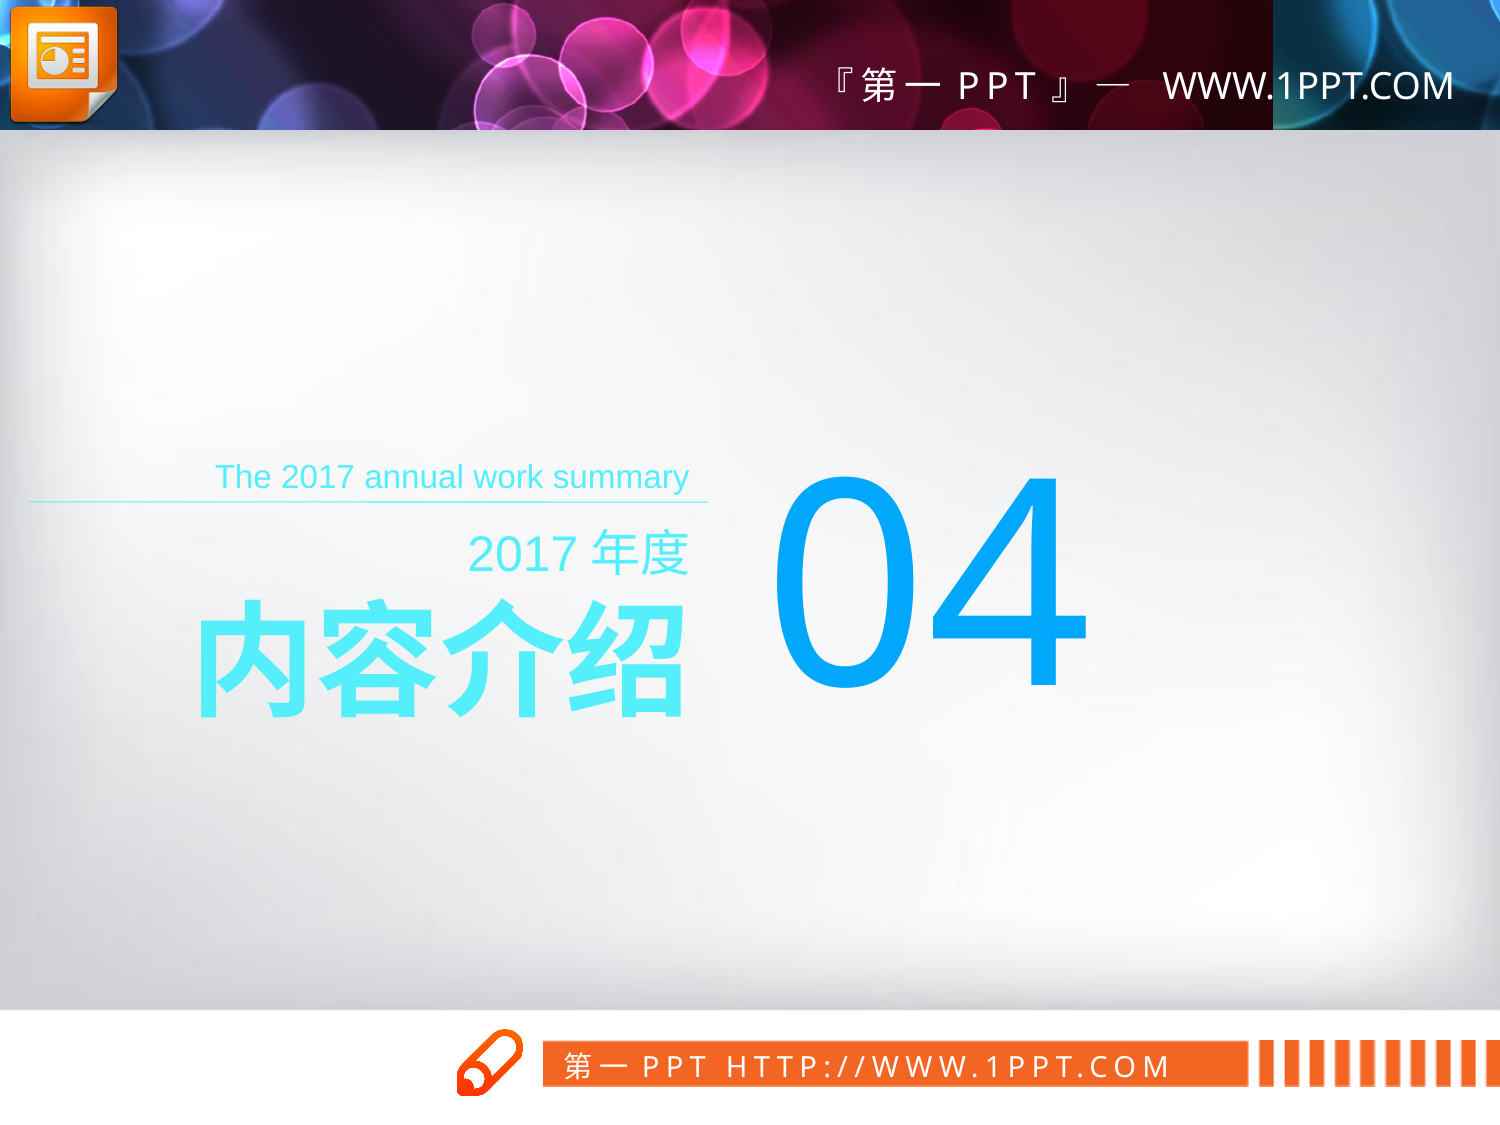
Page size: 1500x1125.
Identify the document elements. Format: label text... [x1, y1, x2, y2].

text_box 04 [748, 390, 1108, 751]
text_box 2017年度 内容介绍 [175, 513, 706, 739]
picture [543, 1040, 1500, 1087]
picture [0, 0, 1500, 1012]
text_box The 2017 annual work summary [199, 447, 705, 503]
